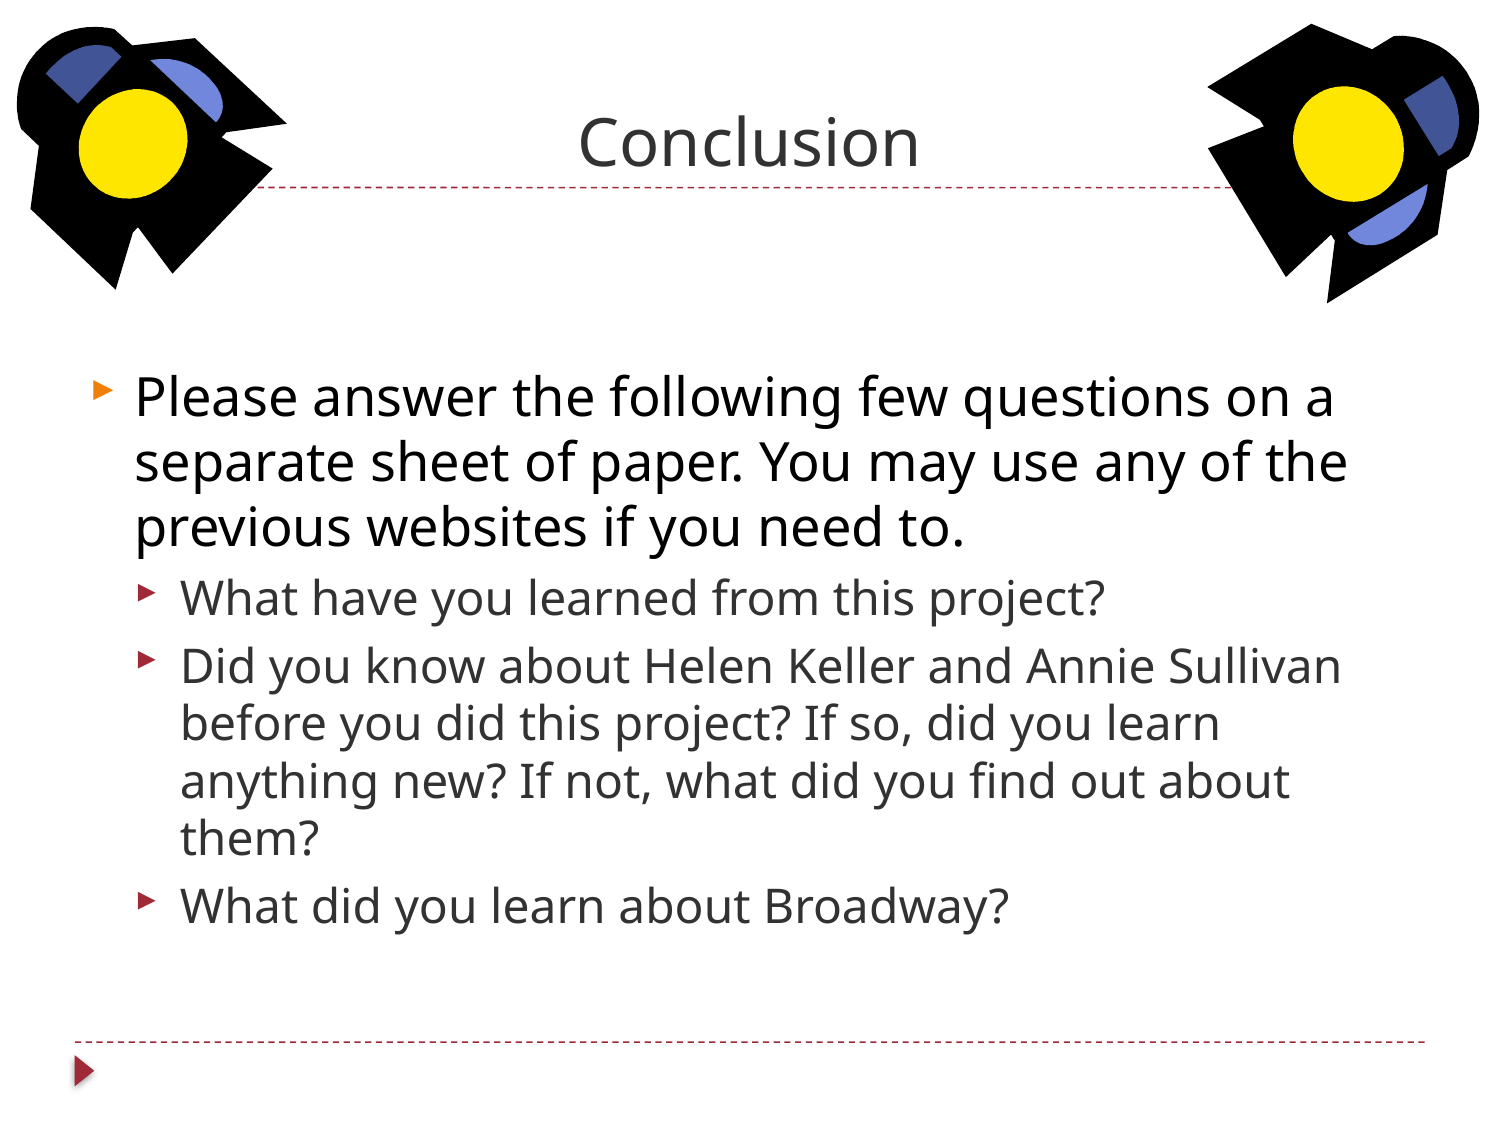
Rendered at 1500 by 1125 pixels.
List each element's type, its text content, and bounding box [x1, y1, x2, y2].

title Conclusion [263, 24, 1215, 188]
picture [1221, 13, 1491, 269]
list Please answer the following few questions on a separate sheet of paper. You may use any of the previous websites if you need to. What have you learned from this project? Did you know about Helen Keller and Annie Sullivan before you did this project? If so, did you learn anything new? If not, what did you find out about them? What did you learn about Broadway? [75, 200, 1425, 1010]
picture [0, 14, 259, 261]
